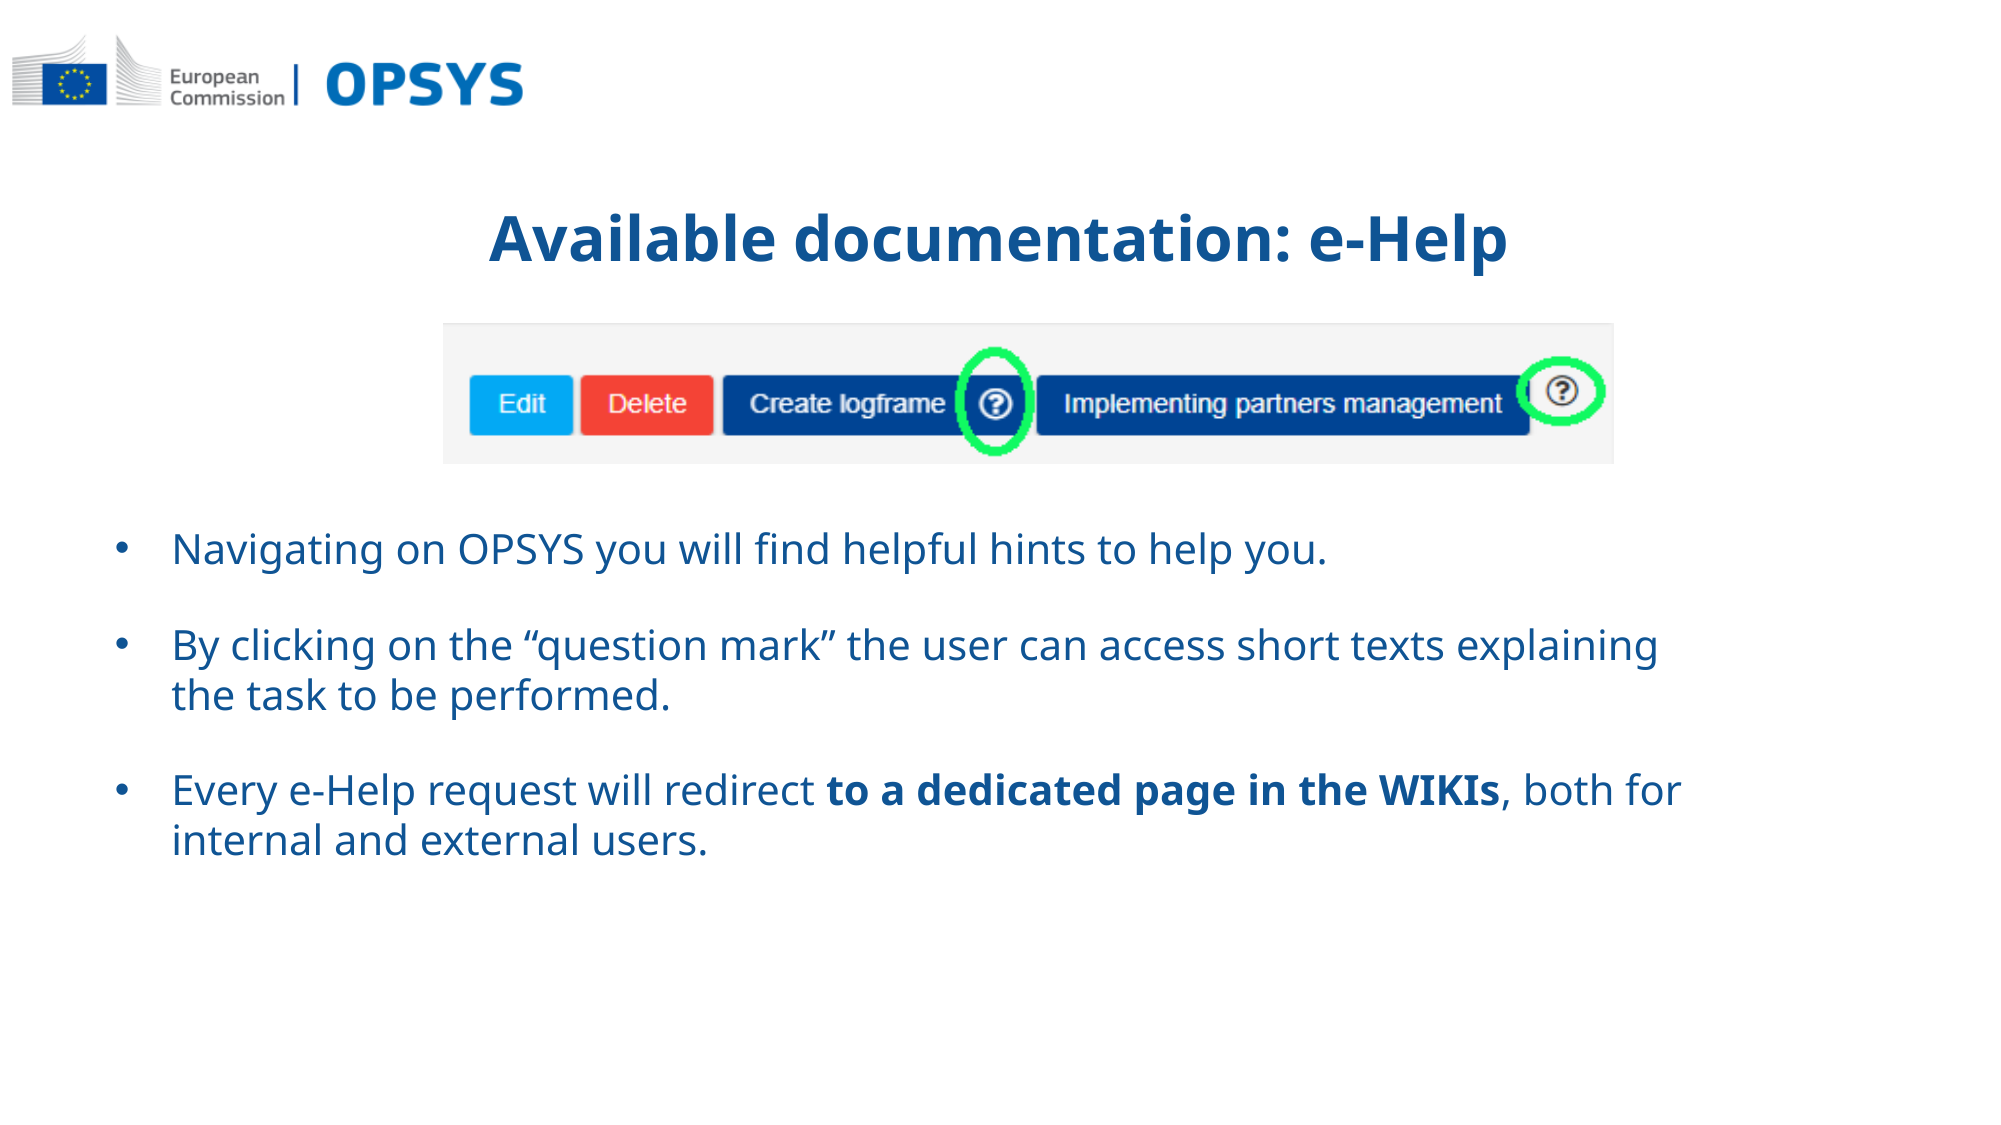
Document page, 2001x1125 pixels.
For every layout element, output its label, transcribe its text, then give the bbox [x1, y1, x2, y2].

title Available documentation: e-Help [99, 164, 1901, 309]
list Navigating on OPSYS you will find helpful hints to help you. By clicking on the “question mark” the user can access short texts explaining the task to be performed. Every e-Help request will redirect to a dedicated page in the WIKIs, both for internal and external users. [99, 514, 1727, 948]
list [443, 322, 1615, 464]
picture [12, 0, 523, 137]
